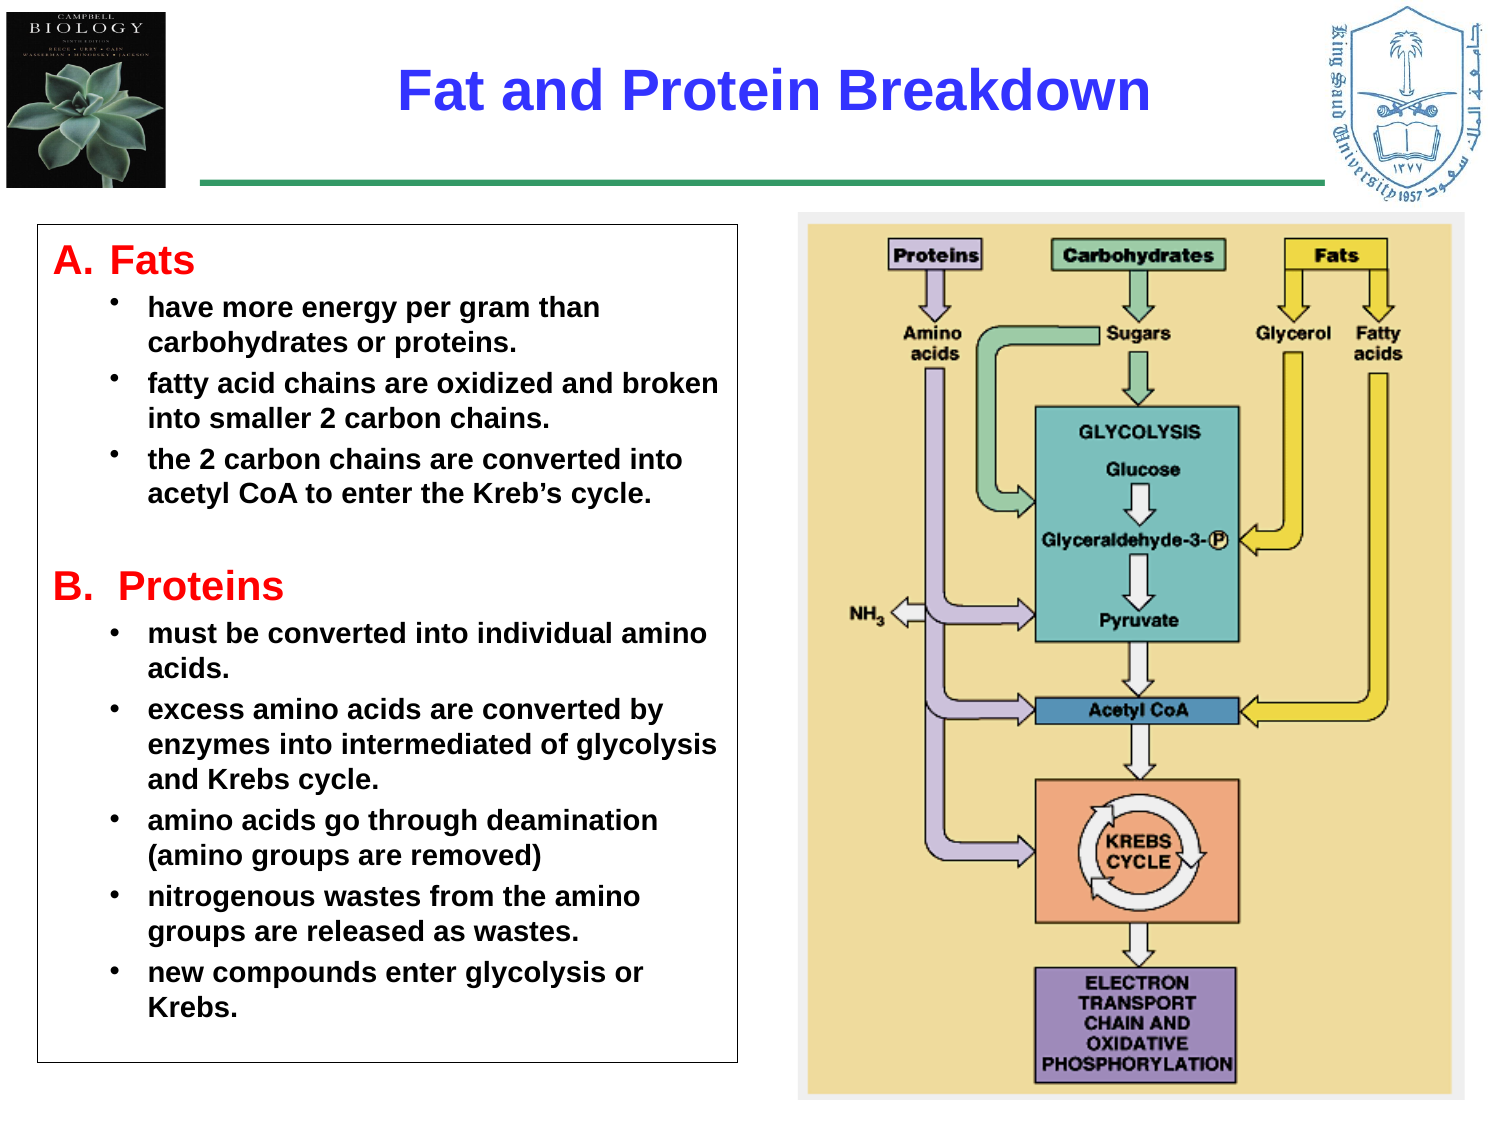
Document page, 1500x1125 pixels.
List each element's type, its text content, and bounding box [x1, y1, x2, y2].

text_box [5, 0, 1488, 209]
picture [797, 212, 1465, 1101]
list Fats have more energy per gram than carbohydrates or proteins. fatty acid chains are oxidized and broken into smaller 2 carbon chains. the 2 carbon chains are converted into acetyl CoA to enter the Kreb’s cycle. Proteins must be converted into individual amino acids. excess amino acids are converted by enzymes into intermediated of glycolysis and Krebs cycle. amino acids go through deamination (amino groups are removed) nitrogenous wastes from the amino groups are released as wastes. new compounds enter glycolysis or Krebs. [37, 224, 738, 1063]
